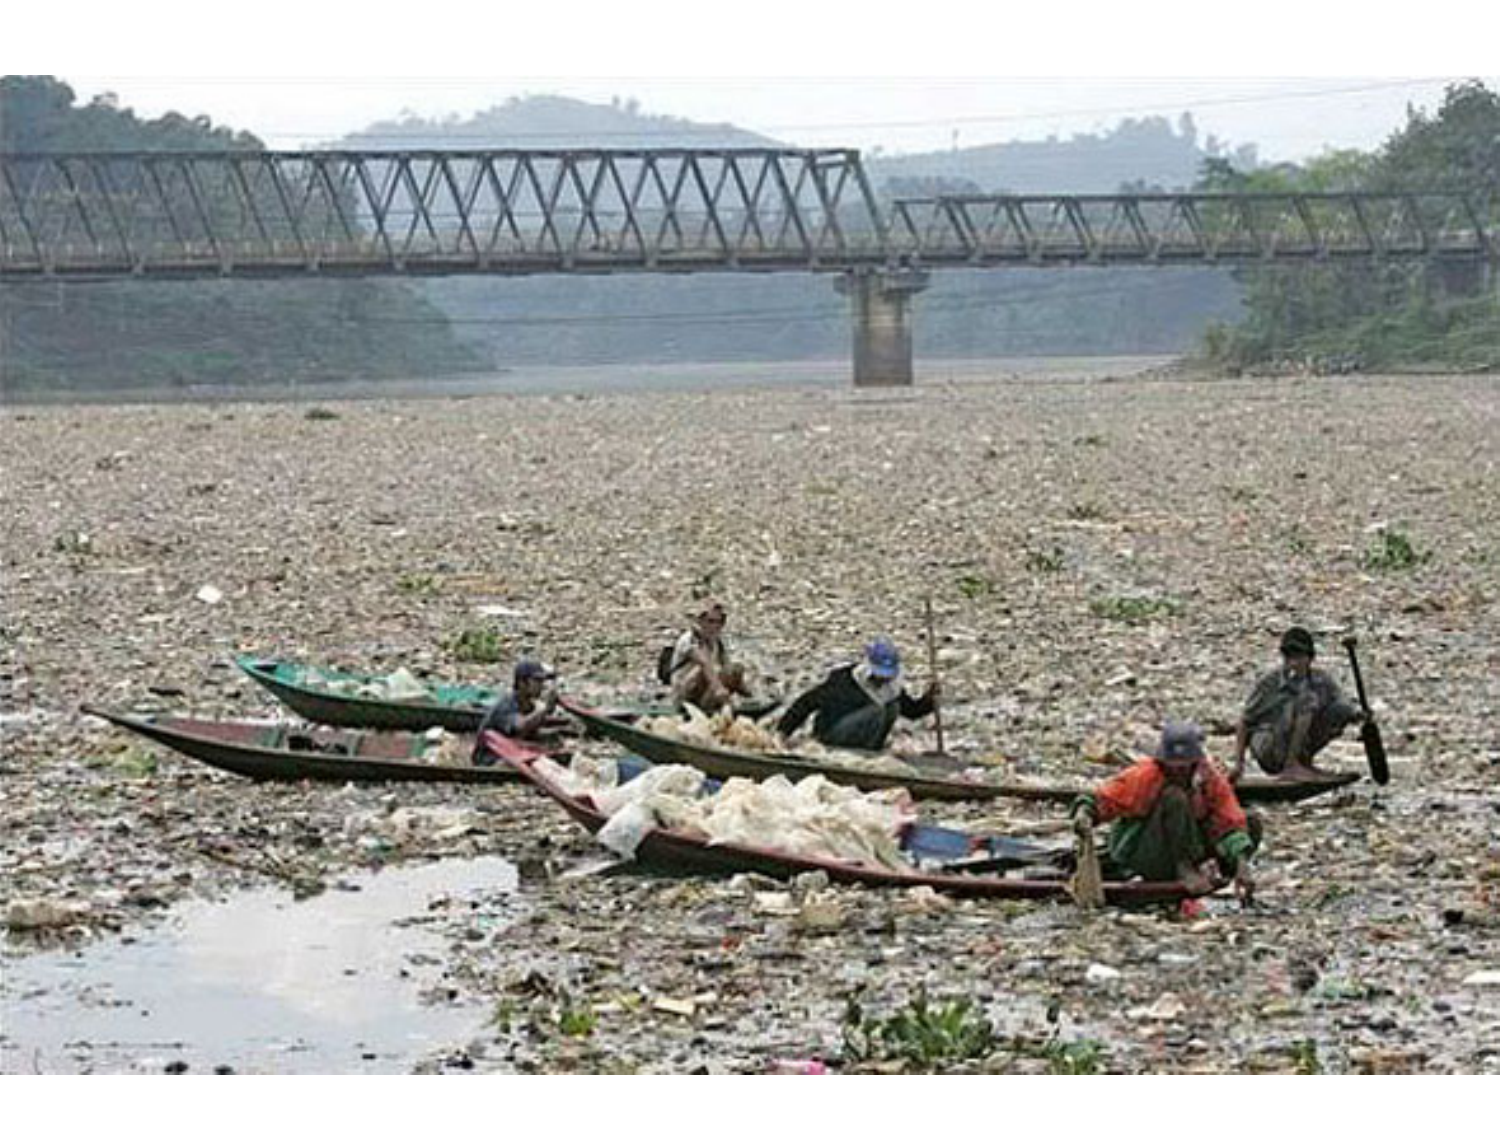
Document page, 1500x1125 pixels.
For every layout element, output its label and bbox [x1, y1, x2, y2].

picture [0, 75, 1500, 1076]
